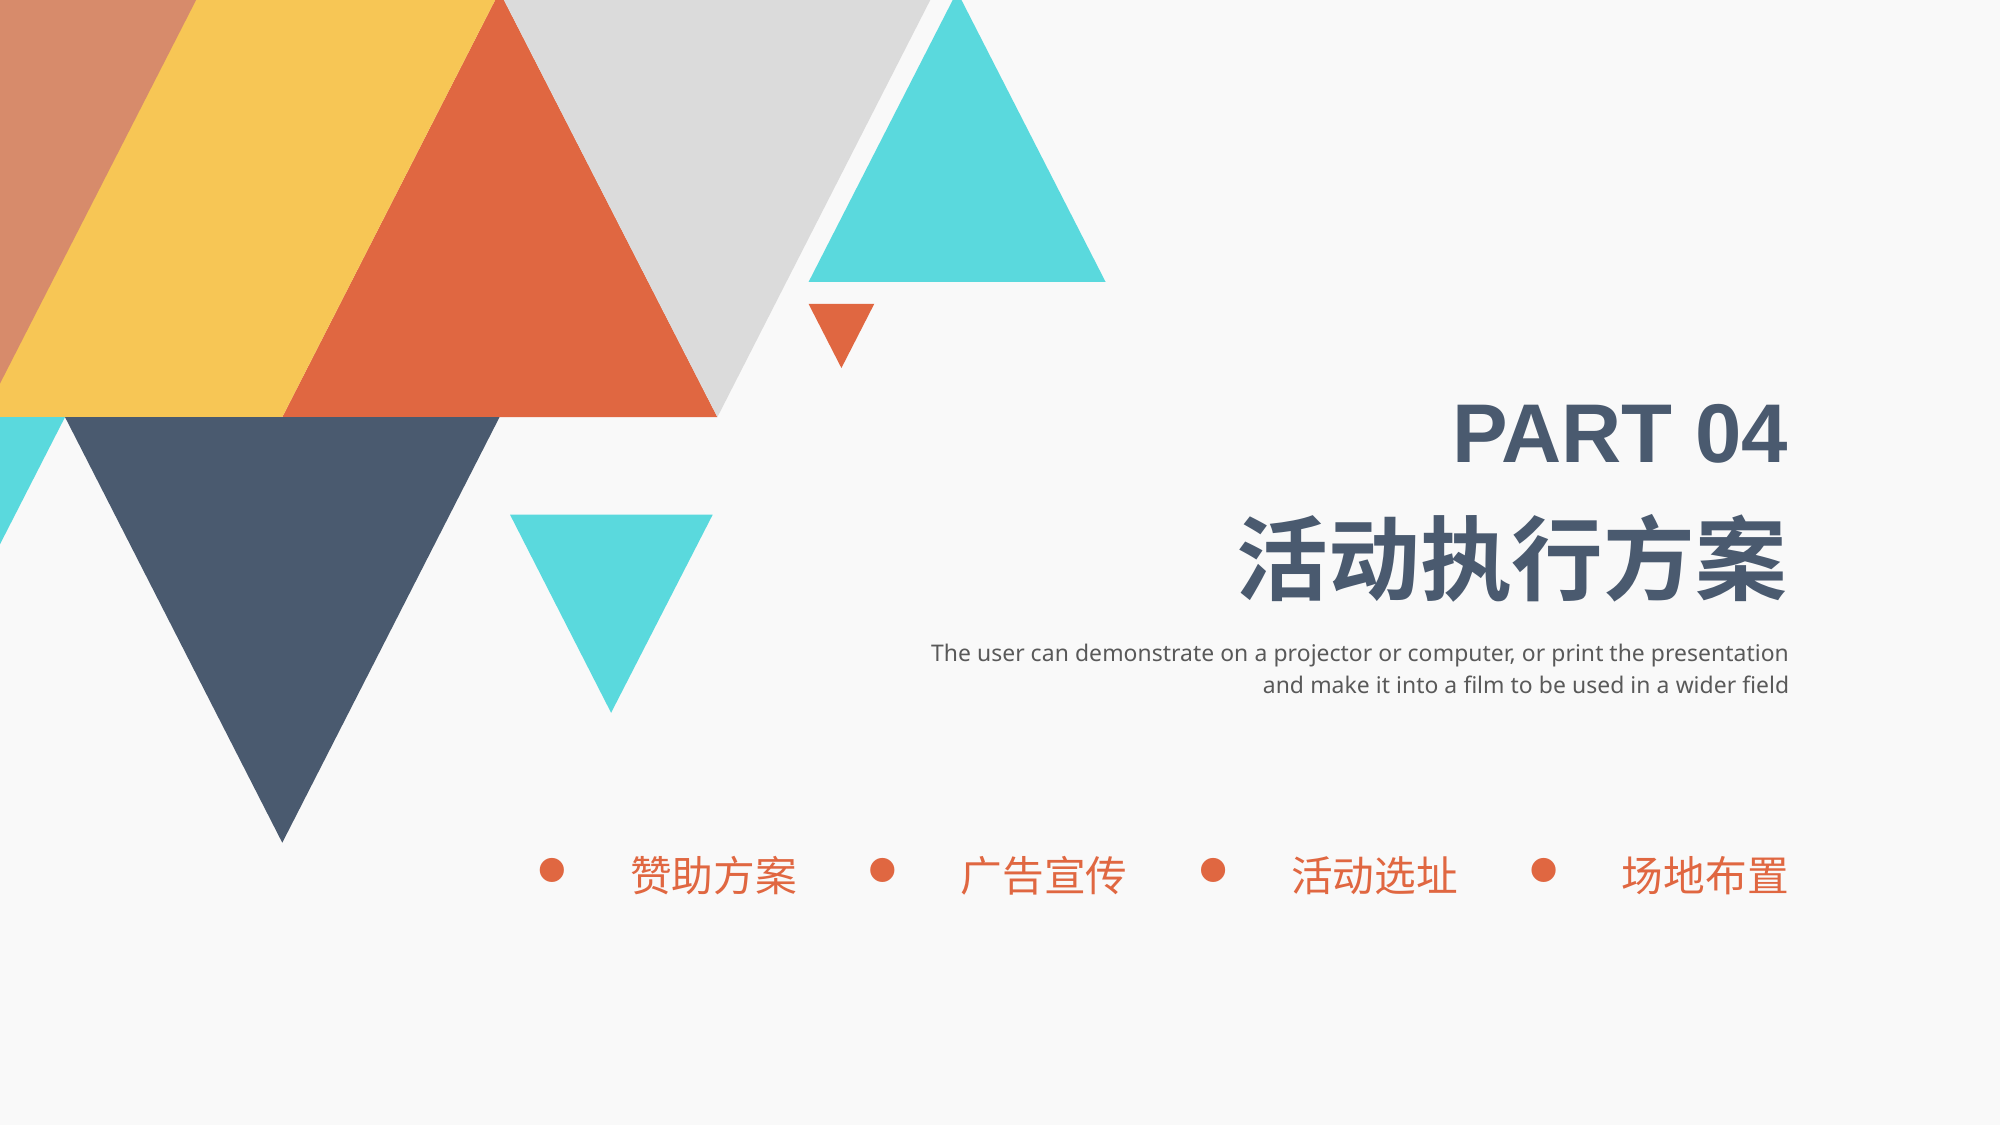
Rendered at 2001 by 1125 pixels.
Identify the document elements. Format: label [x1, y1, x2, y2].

text_box [876, 371, 1805, 707]
text_box [519, 842, 1805, 909]
picture [0, 0, 1106, 843]
